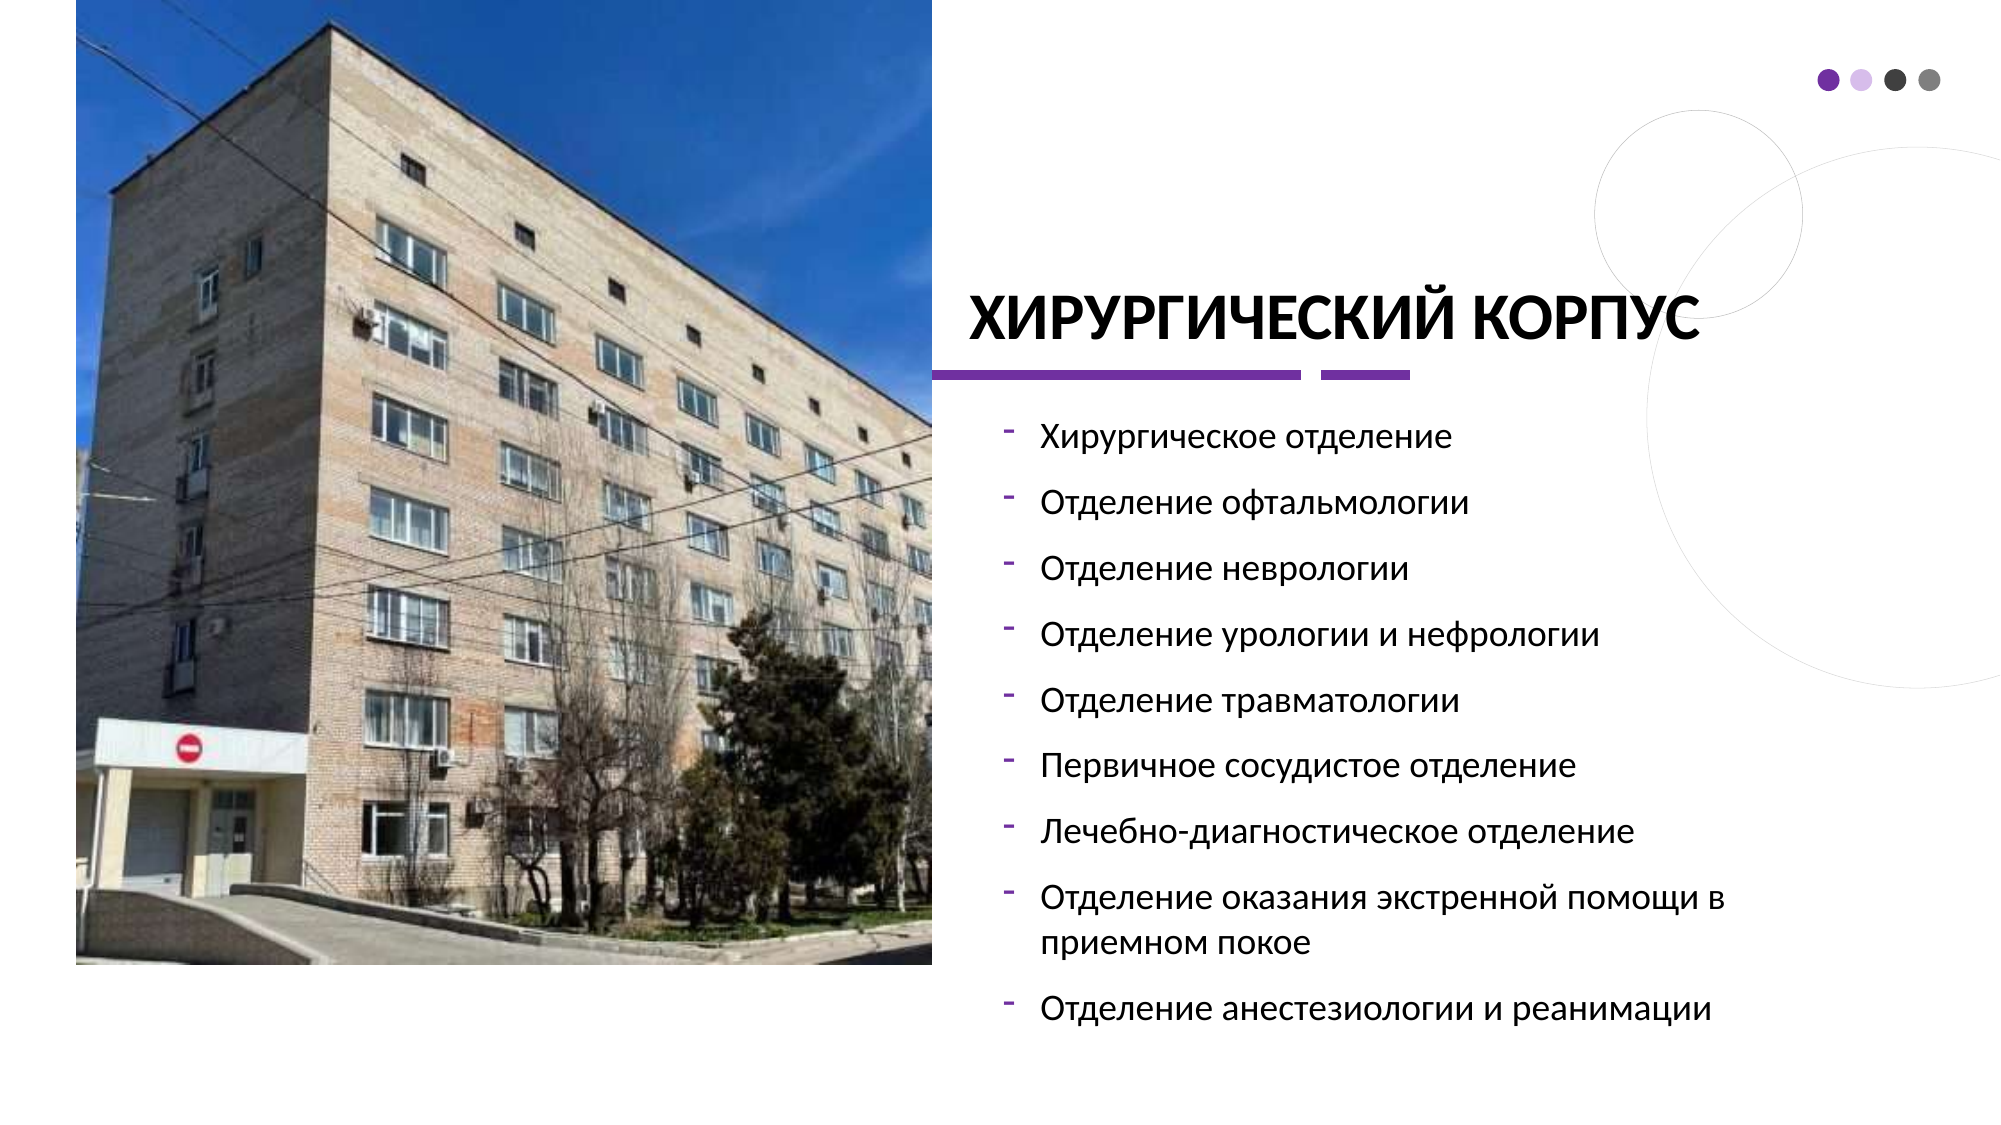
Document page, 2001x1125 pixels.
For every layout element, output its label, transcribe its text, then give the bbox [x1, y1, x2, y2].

title Хирургический корпус [969, 171, 1863, 355]
picture [76, 0, 932, 965]
list Хирургическое отделение Отделение офтальмологии Отделение неврологии Отделение урологии и нефрологии Отделение травматологии Первичное сосудистое отделение Лечебно-диагностическое отделение Отделение оказания экстренной помощи в приемном покое Отделение анестезиологии и реанимации [1002, 411, 1848, 1101]
